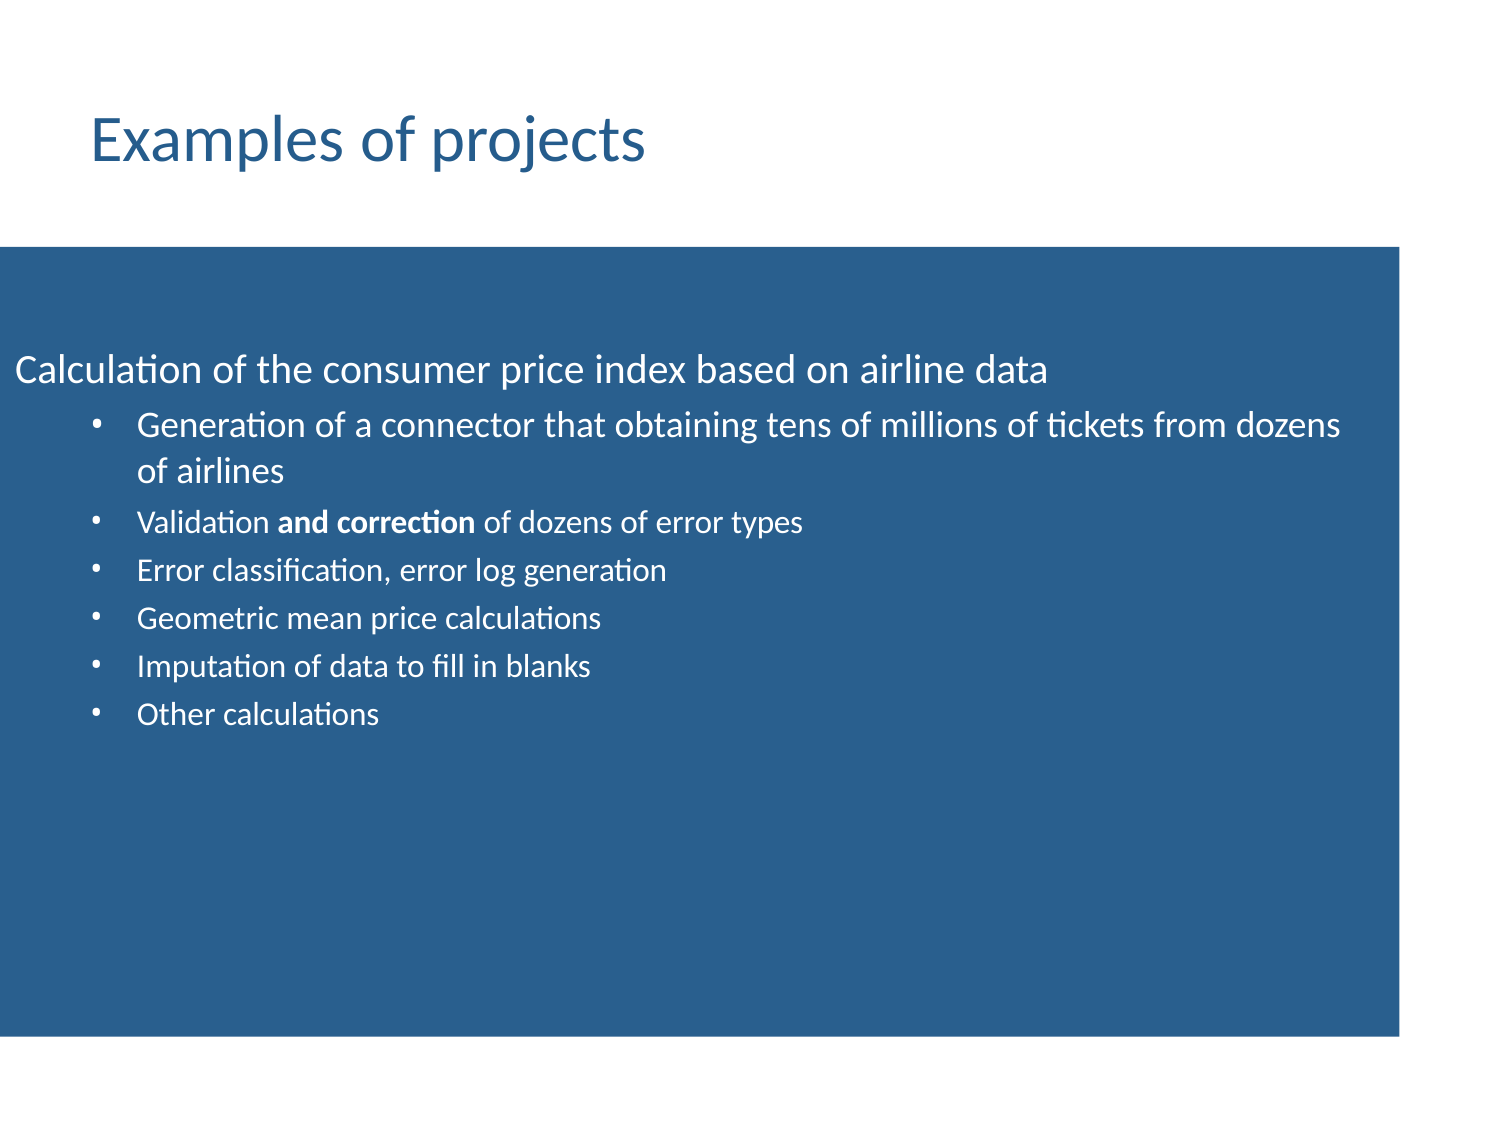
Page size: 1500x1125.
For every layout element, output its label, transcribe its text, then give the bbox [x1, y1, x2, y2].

text_box Calculation of the consumer price index based on airline data Generation of a connector that obtaining tens of millions of tickets from dozens of airlines Validation and correction of dozens of error types Error classification, error log generation Geometric mean price calculations Imputation of data to fill in blanks Other calculations [12, 330, 1349, 732]
title Examples of projects [87, 52, 1374, 246]
text_box [0, 246, 1400, 1037]
